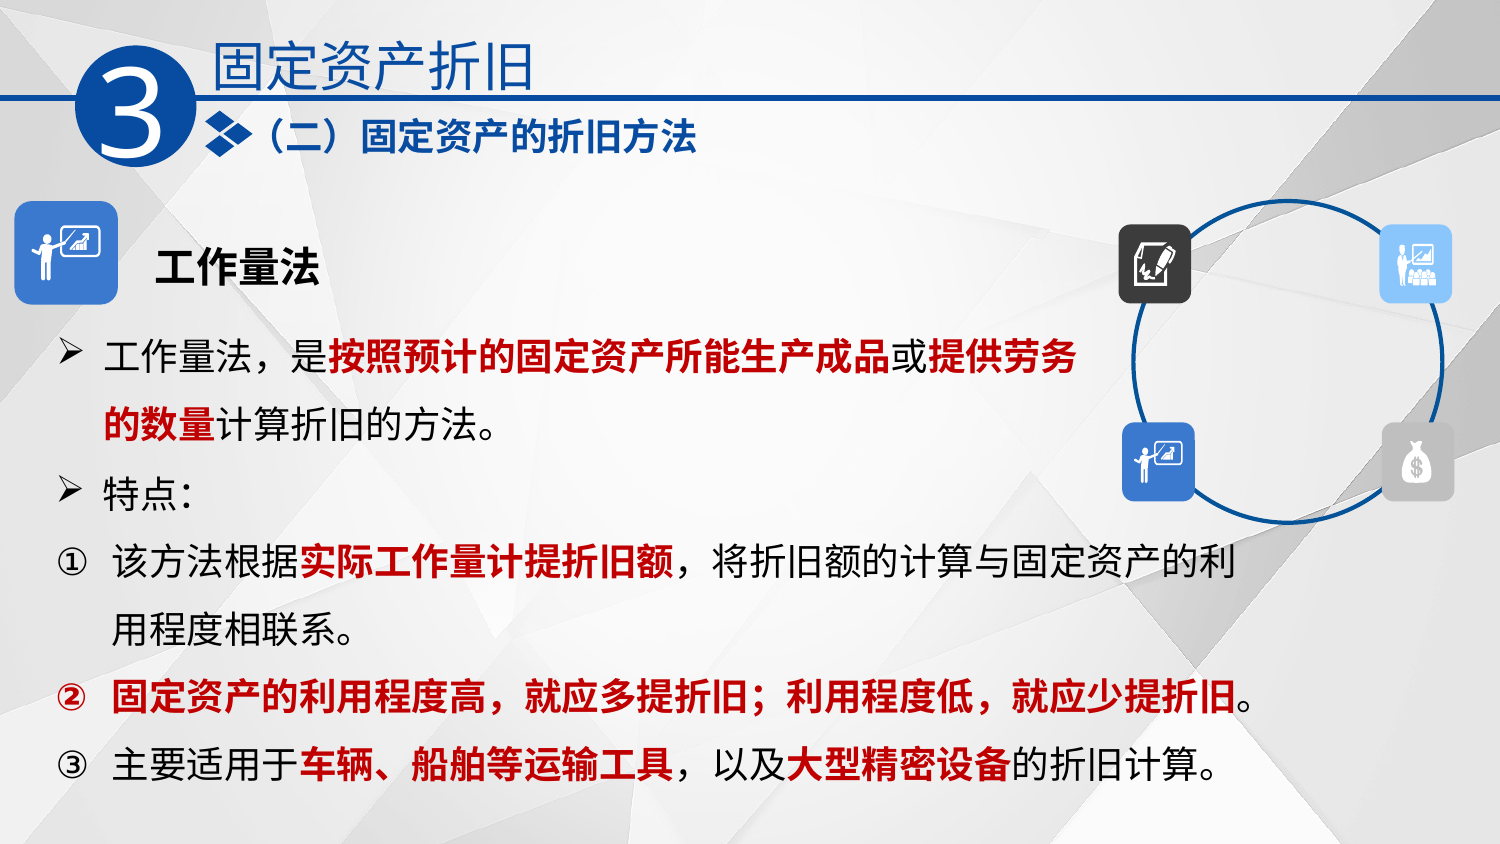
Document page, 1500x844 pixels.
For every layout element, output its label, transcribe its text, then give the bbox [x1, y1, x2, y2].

text_box 3 [84, 45, 203, 97]
text_box 3 [84, 107, 203, 171]
text_box 特点： 该方法根据实际工作量计提折旧额，将折旧额的计算与固定资产的利用程度相联系。 固定资产的利用程度高，就应多提折旧；利用程度低，就应少提折旧。 主要适用于车辆、船舶等运输工具，以及大型精密设备的折旧计算。 [40, 440, 1288, 794]
picture [0, 0, 1500, 95]
text_box [75, 74, 84, 97]
text_box 工作量法，是按照预计的固定资产所能生产成品或提供劳务的数量计算折旧的方法。 [41, 303, 1099, 440]
text_box [223, 125, 235, 143]
text_box [75, 107, 84, 138]
picture [0, 101, 1500, 844]
text_box 工作量法 [139, 208, 693, 298]
text_box [205, 110, 235, 133]
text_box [1118, 200, 1455, 523]
text_box [205, 135, 235, 158]
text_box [14, 200, 118, 305]
text_box （二）固定资产的折旧方法 [235, 107, 711, 164]
text_box 固定资产折旧 [198, 37, 713, 92]
